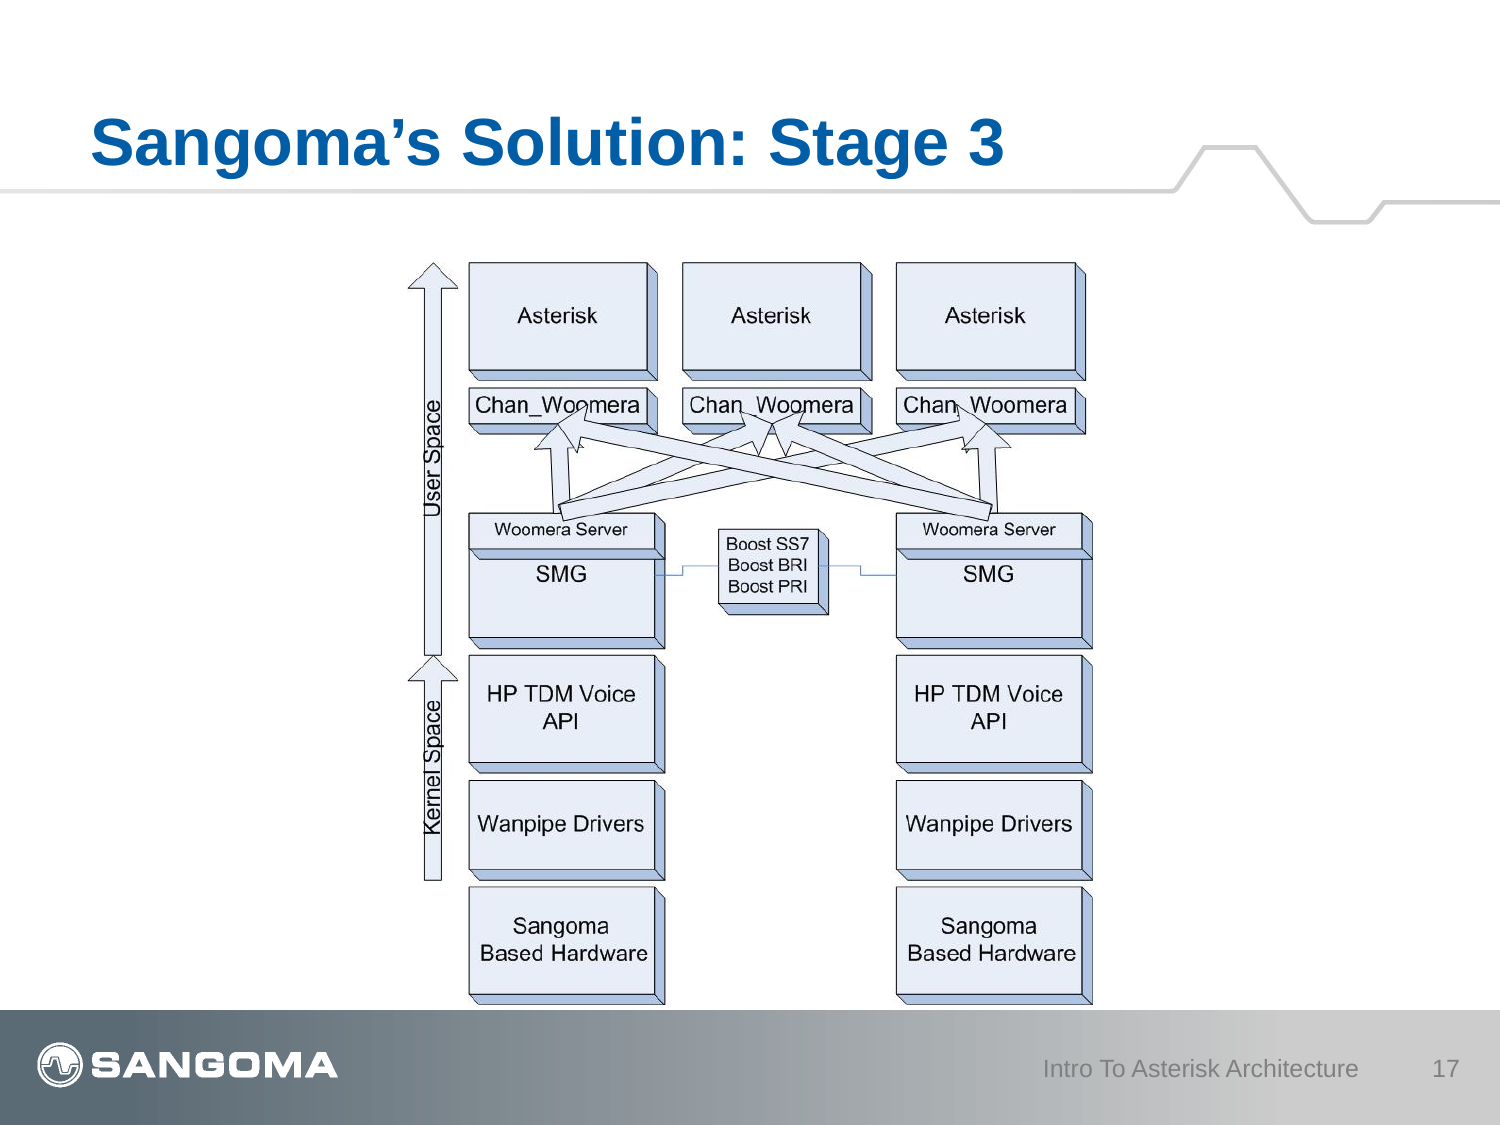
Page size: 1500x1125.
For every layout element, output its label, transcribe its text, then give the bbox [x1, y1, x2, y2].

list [406, 262, 1094, 1006]
picture [0, 0, 1500, 1125]
slide_number 17 [1387, 1037, 1475, 1098]
footer Intro To Asterisk Architecture [525, 1037, 1375, 1098]
title Sangoma’s Solution: Stage 3 [75, 45, 1425, 233]
